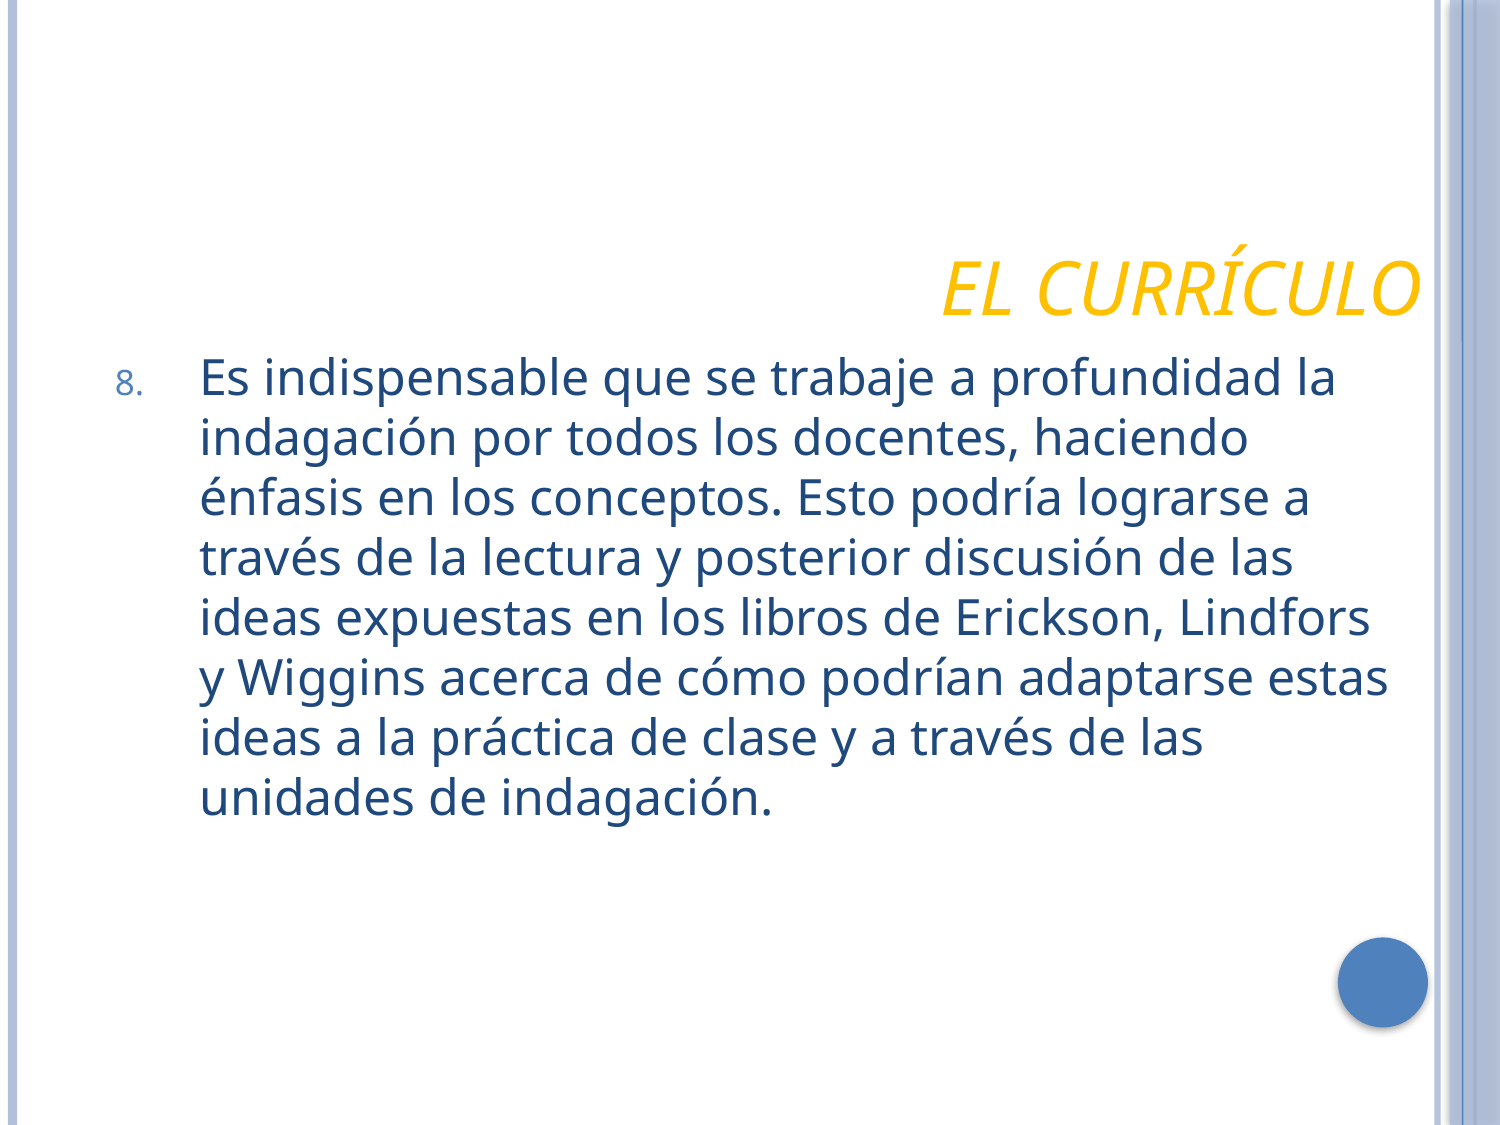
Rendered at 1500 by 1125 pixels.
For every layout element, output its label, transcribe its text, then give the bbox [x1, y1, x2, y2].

title El Currículo [99, 87, 1438, 338]
list Es indispensable que se trabaje a profundidad la indagación por todos los docentes, haciendo énfasis en los conceptos. Esto podría lograrse a través de la lectura y posterior discusión de las ideas expuestas en los libros de Erickson, Lindfors y Wiggins acerca de cómo podrían adaptarse estas ideas a la práctica de clase y a través de las unidades de indagación. [99, 337, 1413, 1025]
